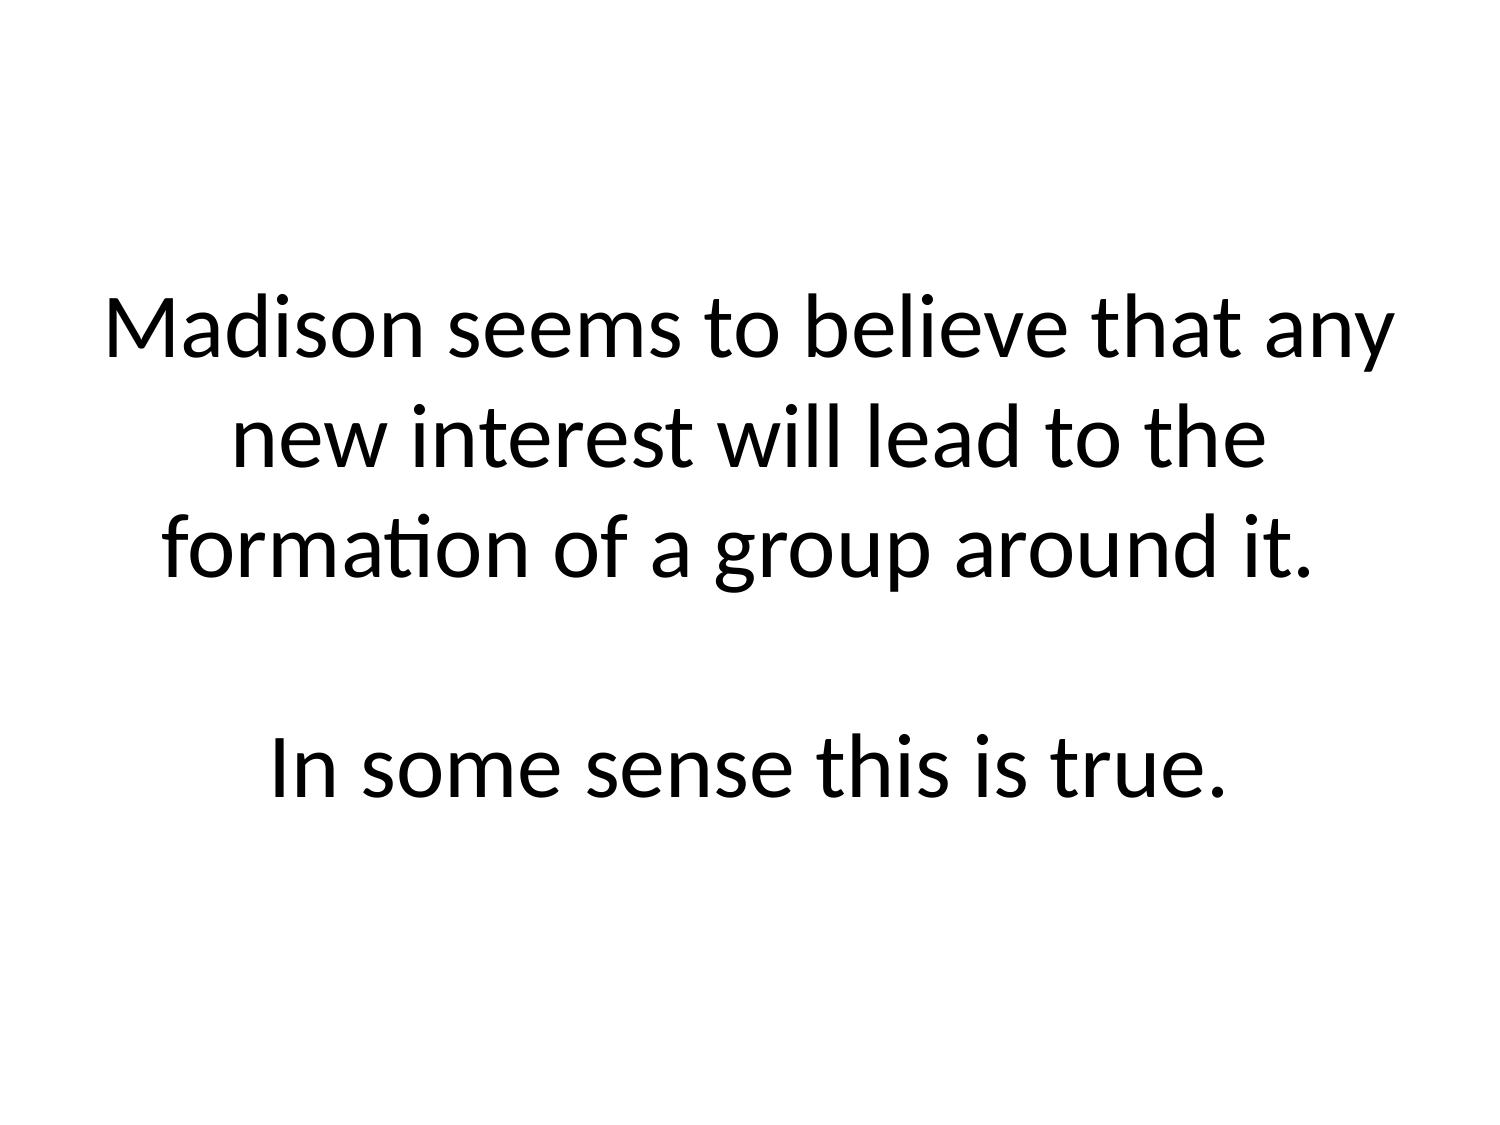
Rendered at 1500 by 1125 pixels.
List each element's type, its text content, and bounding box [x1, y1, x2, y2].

title Madison seems to believe that any new interest will lead to the formation of a group around it. In some sense this is true. [74, 44, 1426, 1038]
